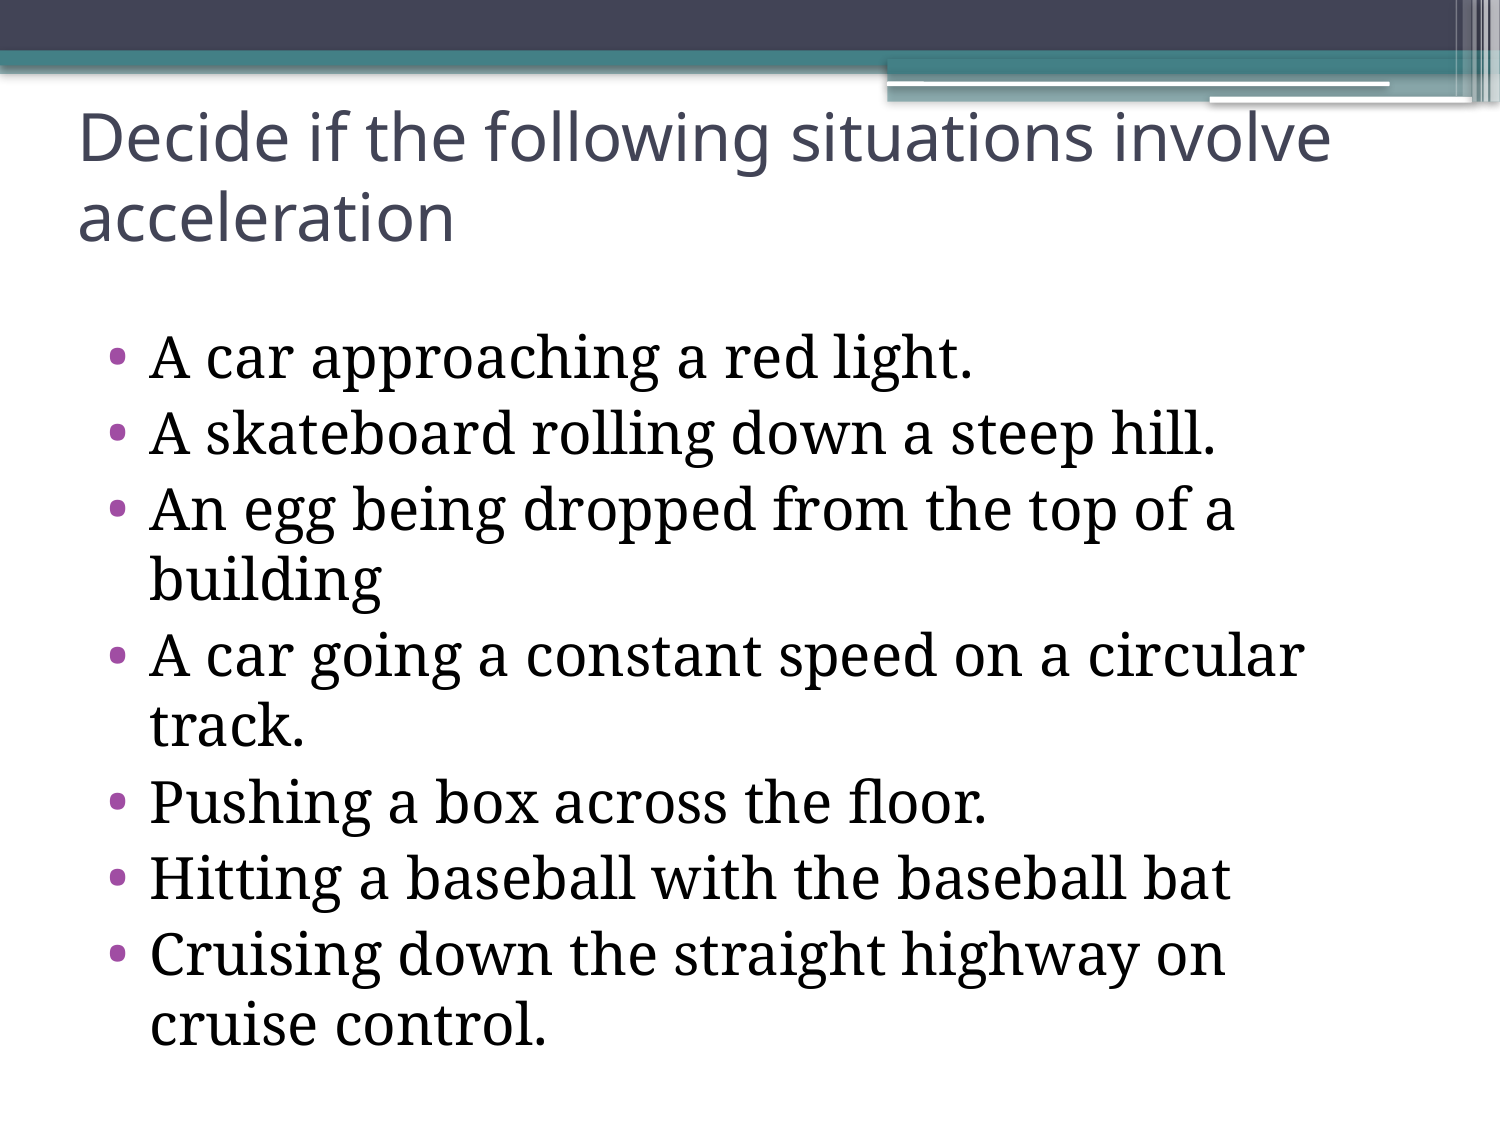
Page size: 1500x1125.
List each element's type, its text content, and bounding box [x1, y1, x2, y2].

title Decide if the following situations involve acceleration [62, 87, 1413, 263]
list A car approaching a red light. A skateboard rolling down a steep hill. An egg being dropped from the top of a building A car going a constant speed on a circular track. Pushing a box across the floor. Hitting a baseball with the baseball bat Cruising down the straight highway on cruise control. [75, 312, 1425, 1079]
